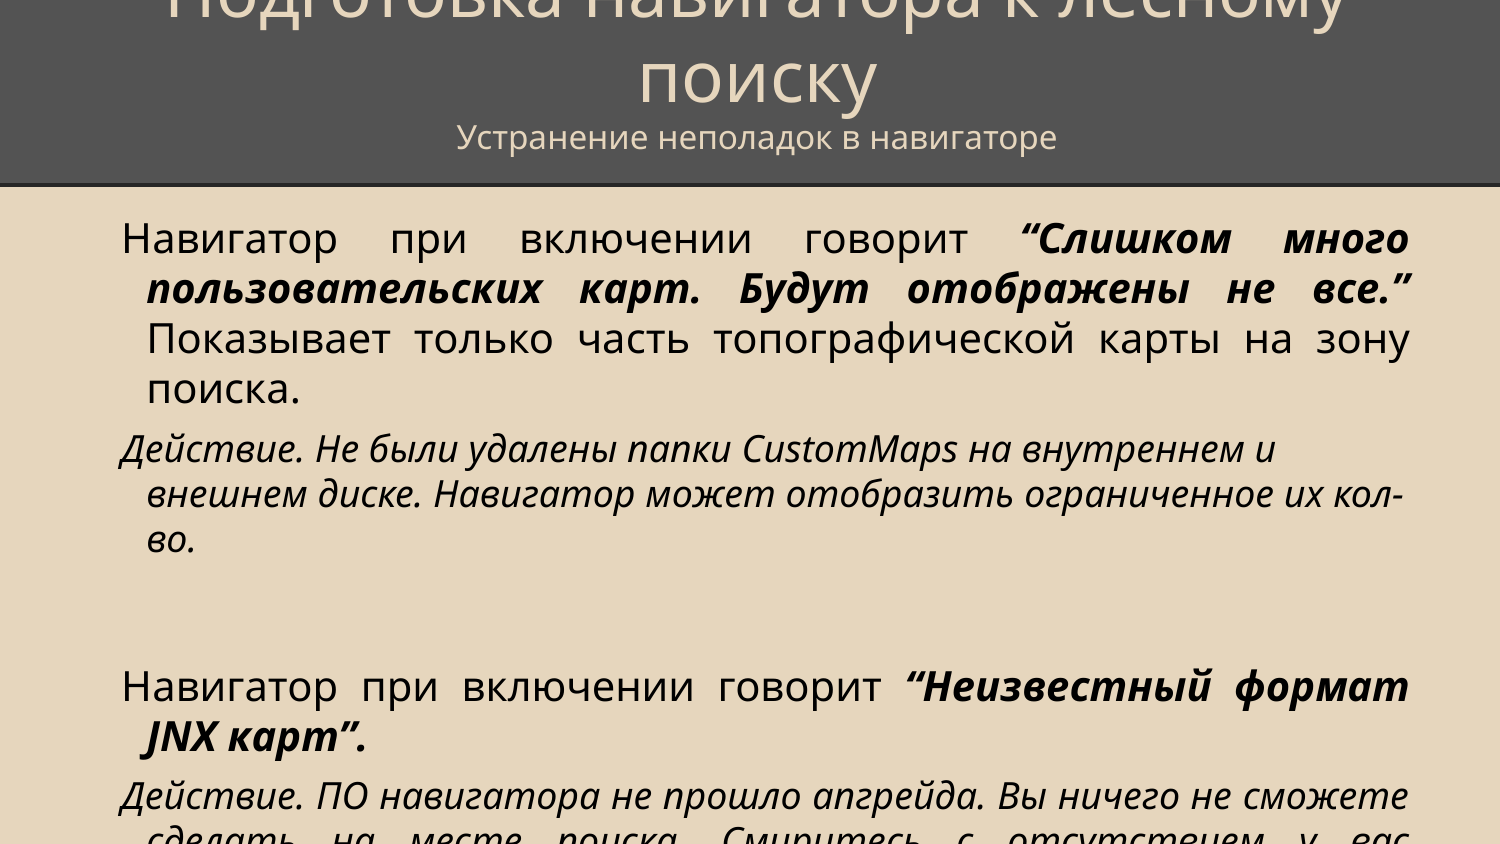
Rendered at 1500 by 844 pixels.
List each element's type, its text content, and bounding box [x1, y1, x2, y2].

list Навигатор при включении говорит “Слишком много пользовательских карт. Будут отображены не все.” Показывает только часть топографической карты на зону поиска. Действие. Не были удалены папки CustomMaps на внутреннем и внешнем диске. Навигатор может отобразить ограниченное их кол-во. Навигатор при включении говорит “Неизвестный формат JNX карт”. Действие. ПО навигатора не прошло апгрейда. Вы ничего не сможете сделать на месте поиска. Смиритесь с отсутствием у вас спутниковых снимков в навигаторе. [75, 196, 1425, 808]
title Подготовка навигатора к лесному поиску Устранение неполадок в навигаторе [24, 10, 1492, 172]
